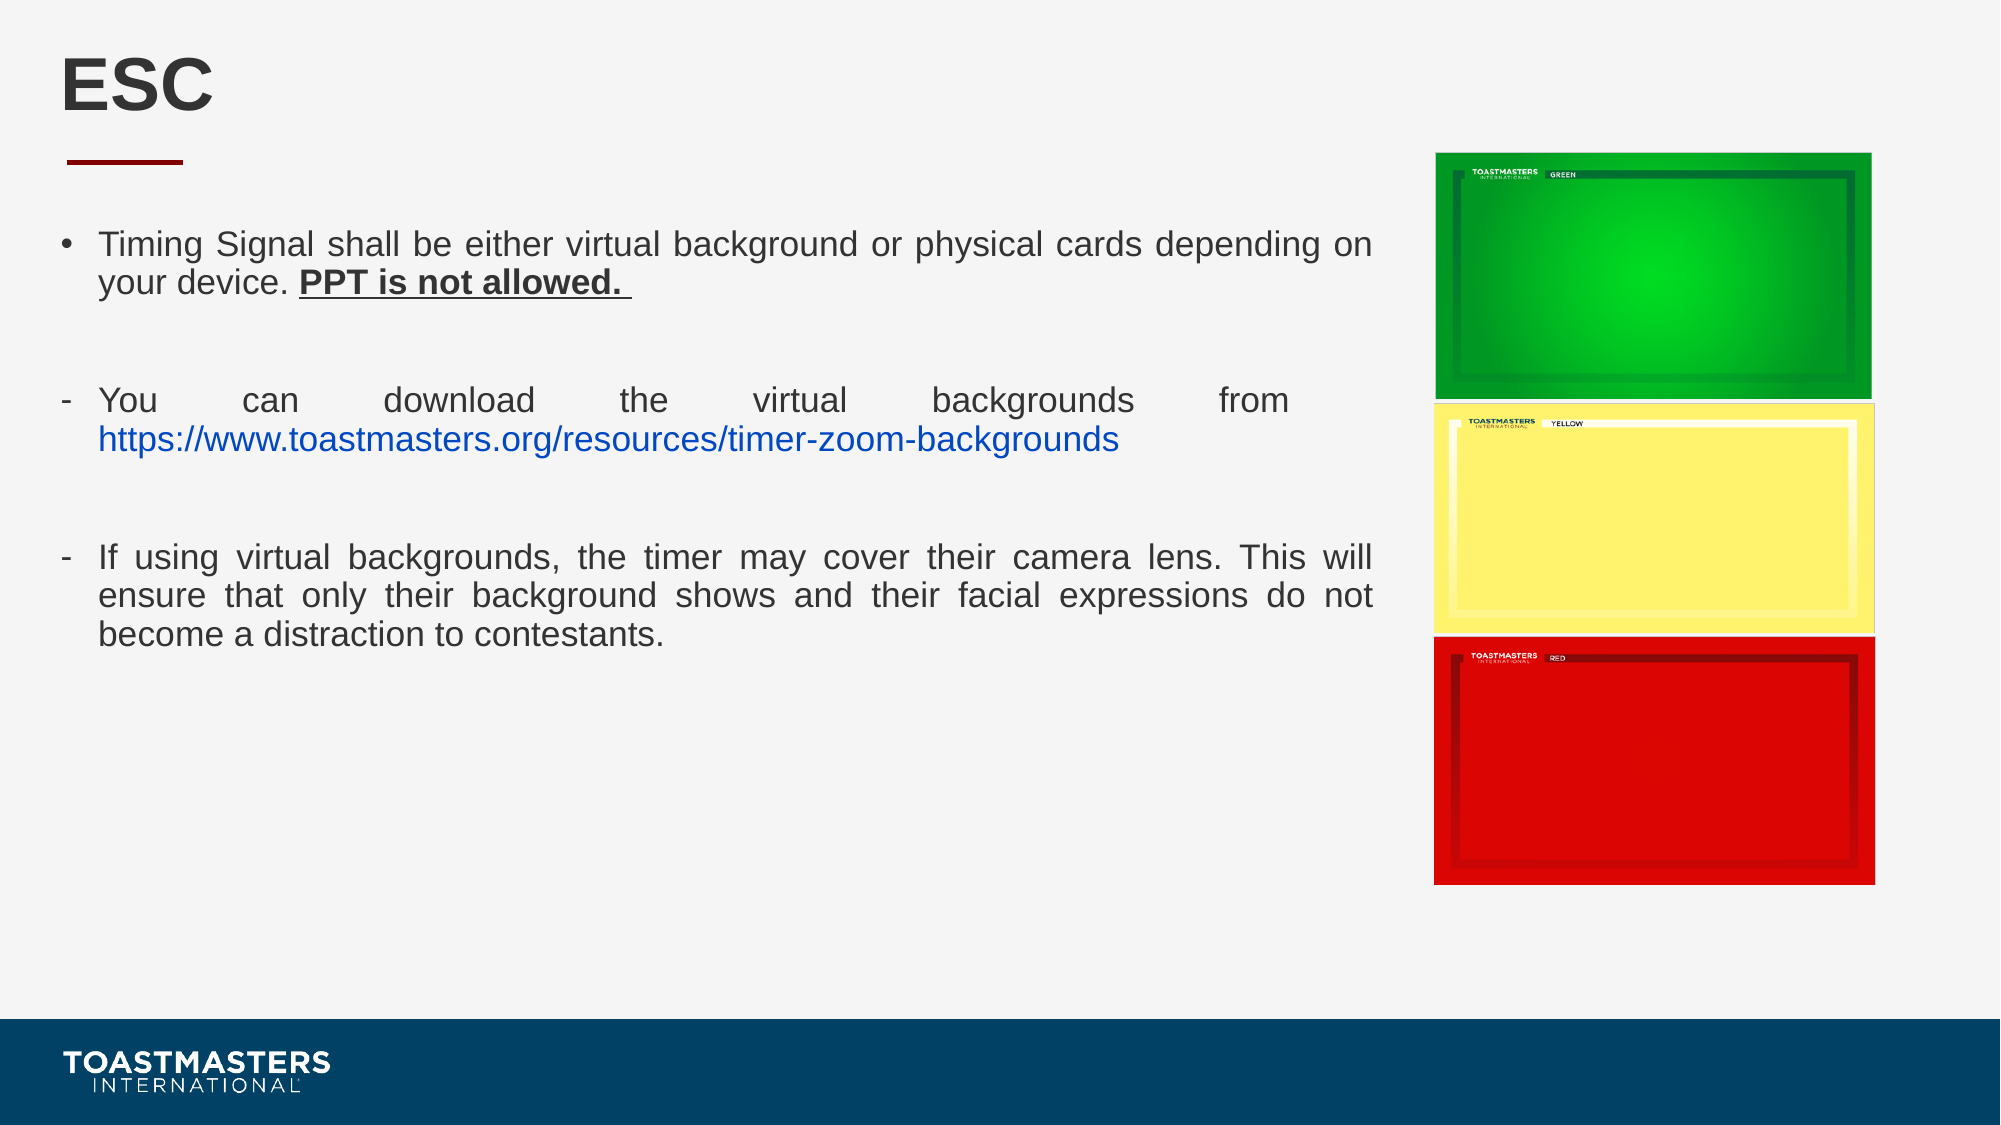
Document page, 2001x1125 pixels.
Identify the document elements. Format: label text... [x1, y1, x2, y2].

list Timing Signal shall be either virtual background or physical cards depending on your device. PPT is not allowed. You can download the virtual backgrounds from https://www.toastmasters.org/resources/timer-zoom-backgrounds If using virtual backgrounds, the timer may cover their camera lens. This will ensure that only their background shows and their facial expressions do not become a distraction to contestants. [45, 155, 1390, 963]
picture [51, 1036, 343, 1103]
title ESC [45, 33, 1957, 140]
picture [1434, 401, 1877, 885]
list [1434, 152, 1877, 399]
